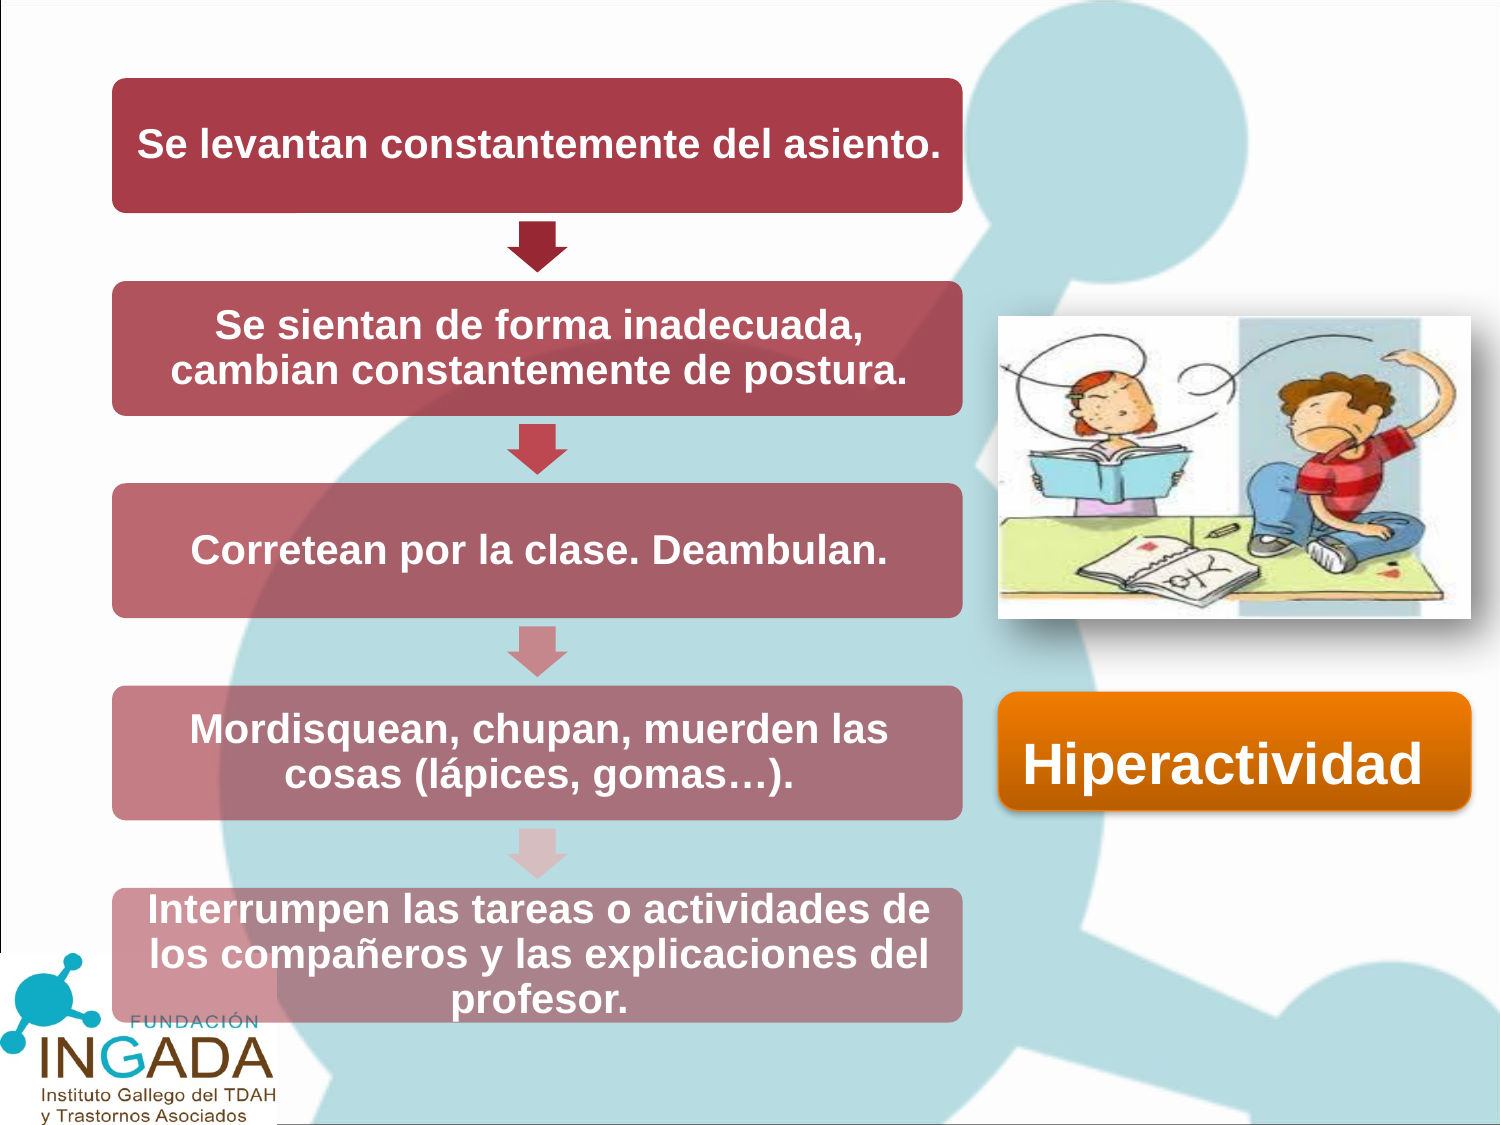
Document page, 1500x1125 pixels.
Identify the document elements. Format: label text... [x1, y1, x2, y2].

text_box Hiperactividad [997, 691, 1472, 812]
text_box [111, 77, 963, 1024]
picture [0, 0, 1500, 1125]
